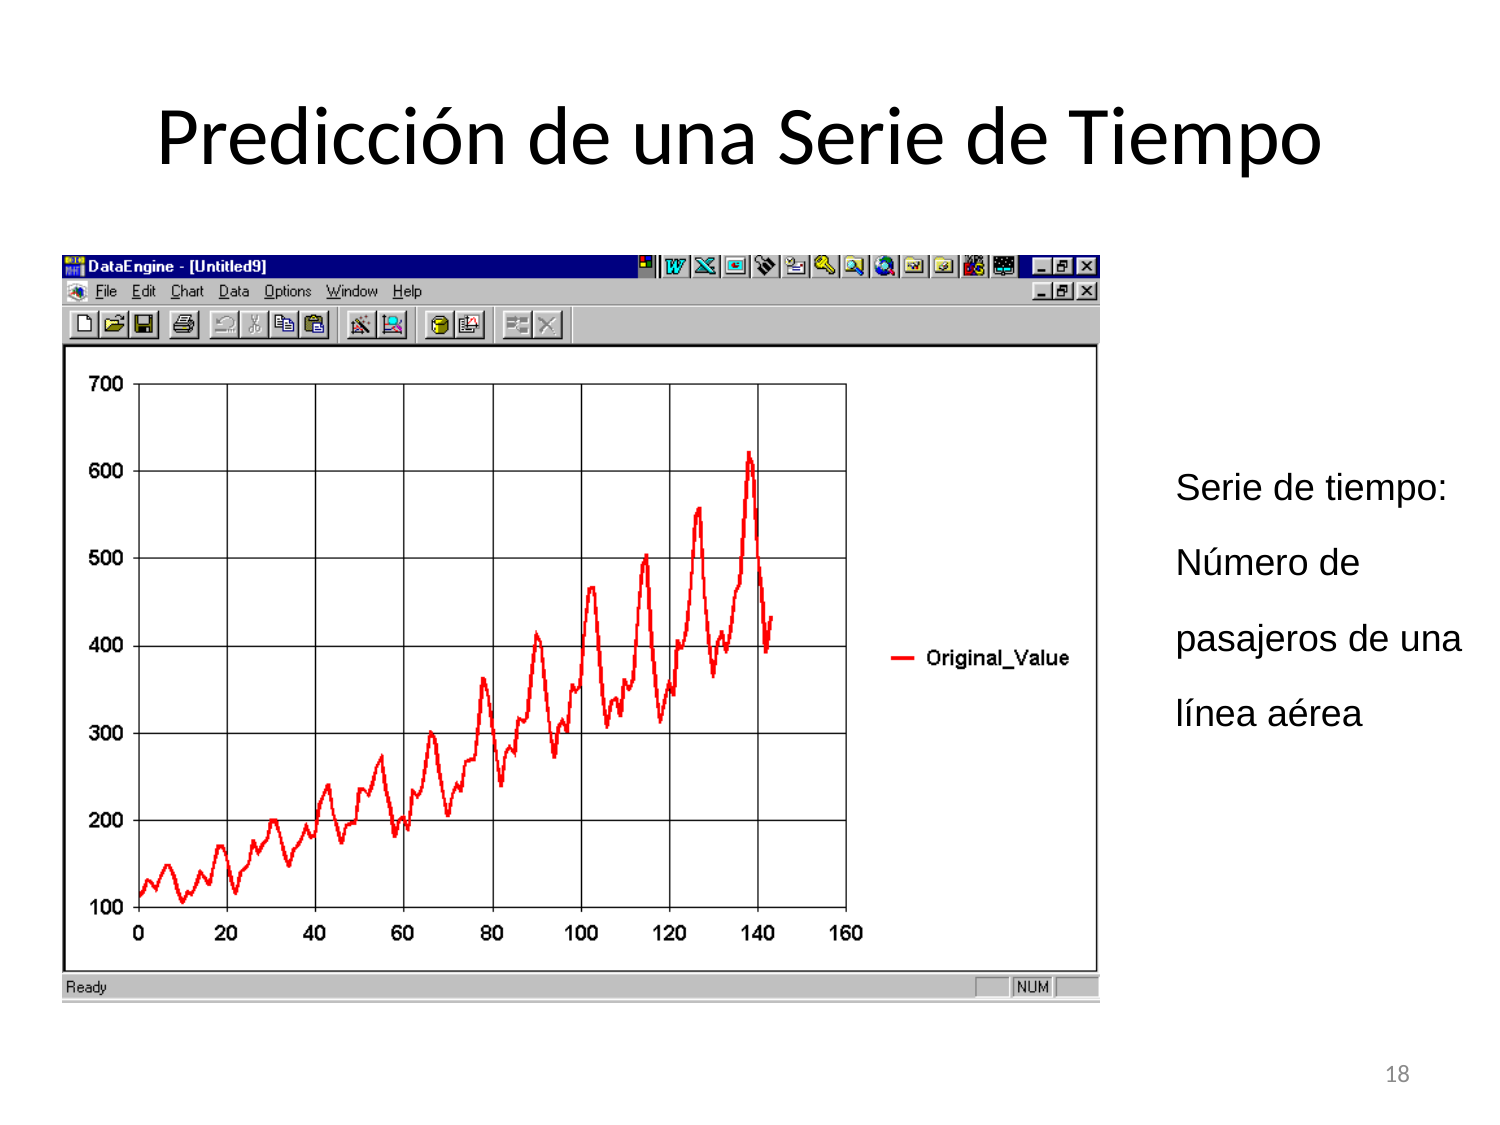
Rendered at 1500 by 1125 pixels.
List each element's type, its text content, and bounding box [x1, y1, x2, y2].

slide_number 18 [1074, 1042, 1425, 1103]
text_box Serie de tiempo: Número de pasajeros de una línea aérea [1125, 437, 1488, 742]
title Predicción de una Serie de Tiempo [112, 37, 1388, 226]
picture [62, 255, 1101, 1003]
